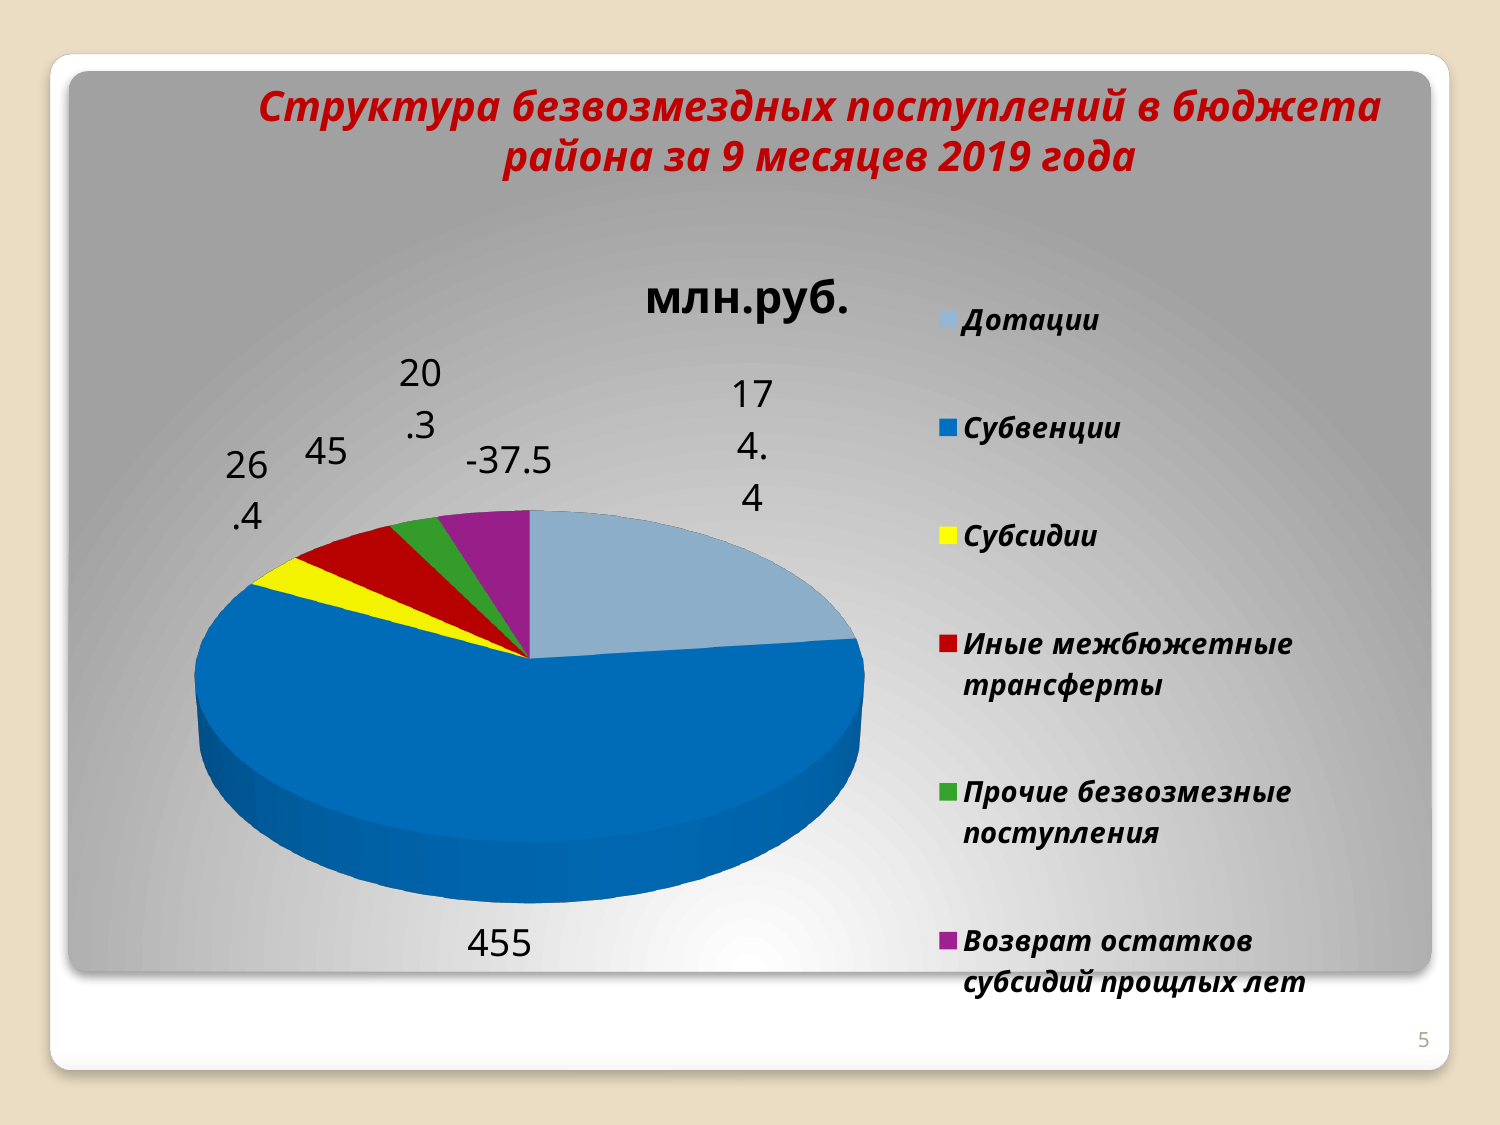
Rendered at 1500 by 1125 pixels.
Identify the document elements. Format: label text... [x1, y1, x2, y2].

title Структура безвозмездных поступлений в бюджета района за 9 месяцев 2019 года [199, 46, 1441, 188]
chart [111, 231, 1343, 1070]
slide_number 5 [1369, 1002, 1445, 1063]
